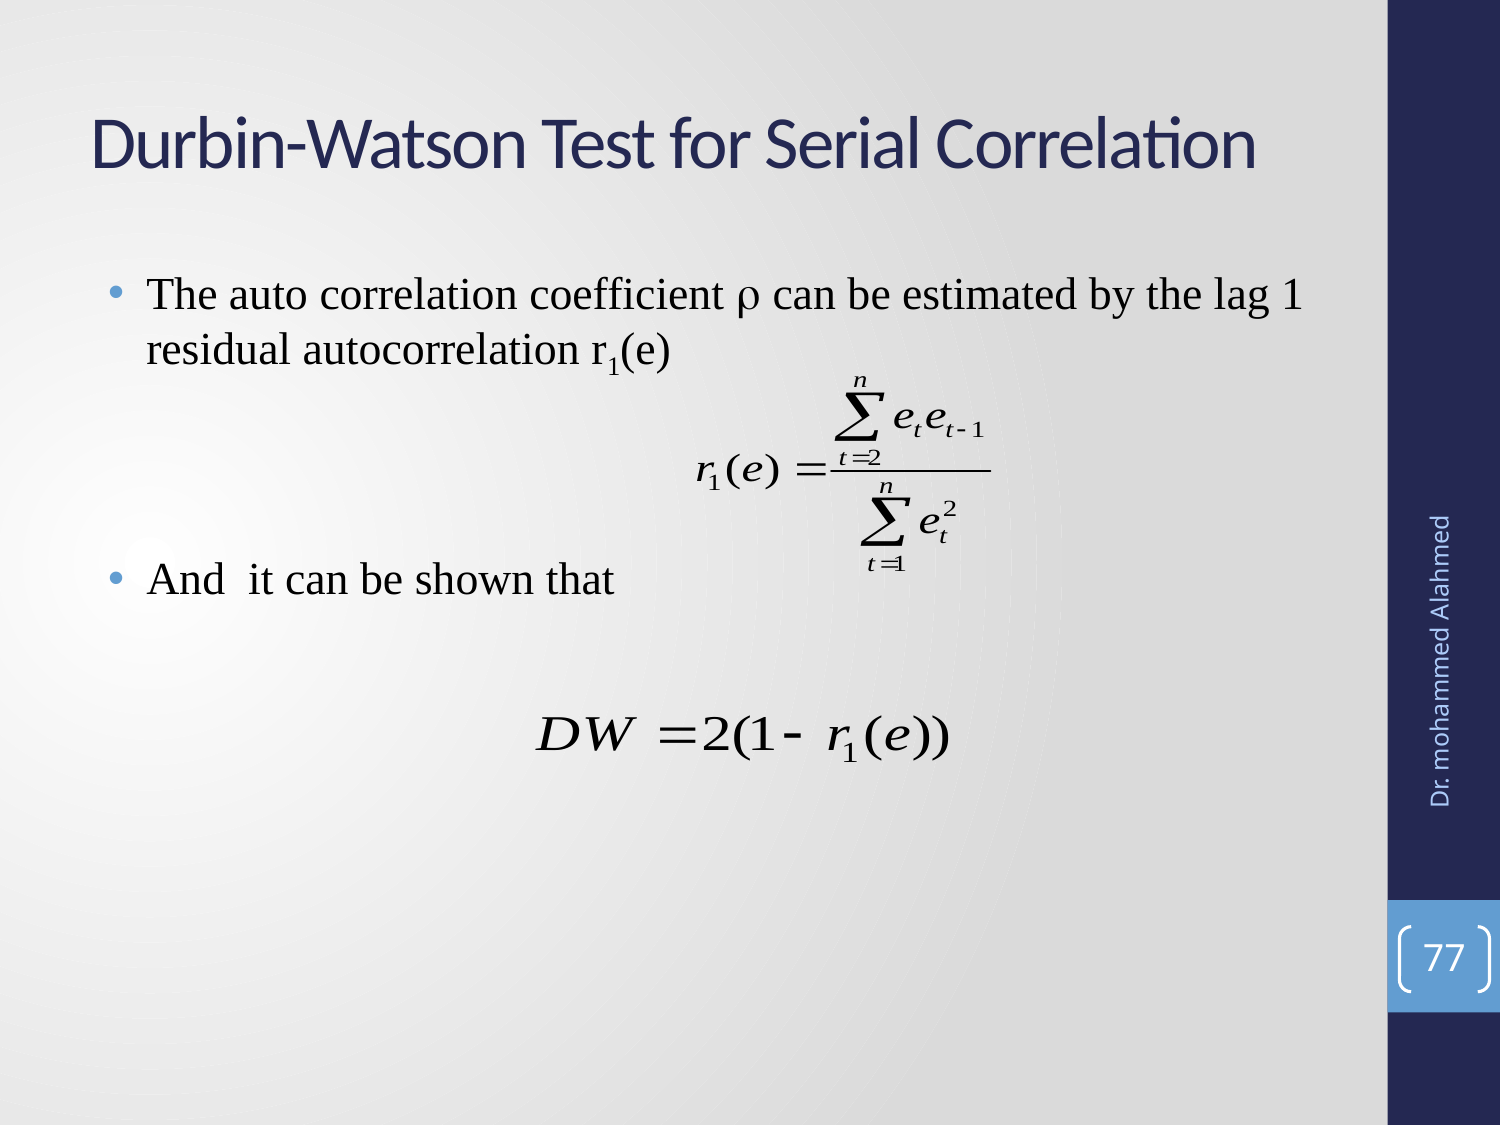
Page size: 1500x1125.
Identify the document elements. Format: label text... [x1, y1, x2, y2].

title Durbin-Watson Test for Serial Correlation [75, 45, 1325, 233]
list The auto correlation coefficient  can be estimated by the lag 1 residual autocorrelation r1(e) And it can be shown that [75, 262, 1325, 1050]
slide_number 77 [1397, 925, 1492, 994]
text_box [686, 361, 1001, 581]
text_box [524, 699, 963, 772]
footer Dr. mohammed Alahmed [1408, 500, 1469, 889]
